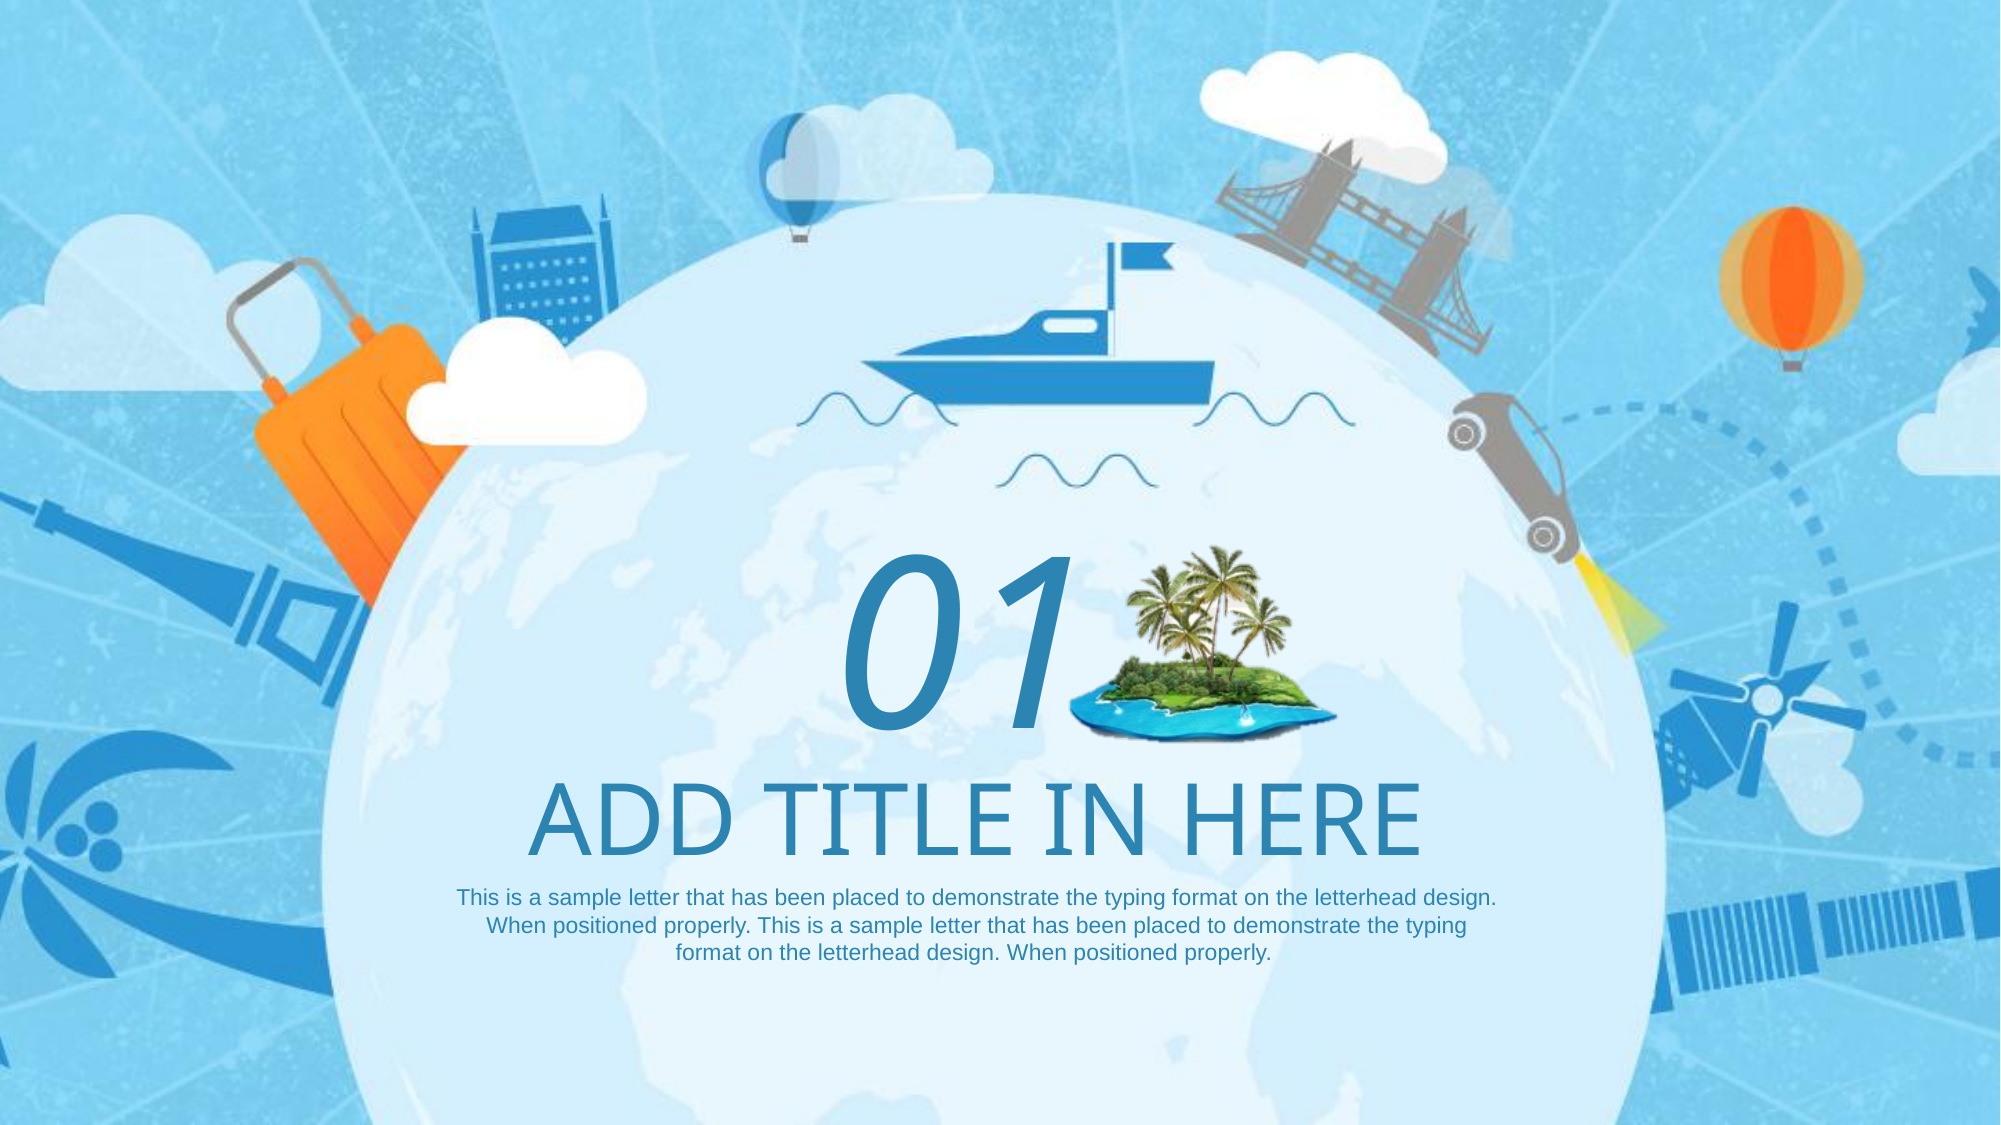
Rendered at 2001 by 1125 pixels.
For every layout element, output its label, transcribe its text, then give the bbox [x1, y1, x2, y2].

text_box This is a sample letter that has been placed to demonstrate the typing format on the letterhead design. When positioned properly. This is a sample letter that has been placed to demonstrate the typing format on the letterhead design. When positioned properly. [437, 875, 1518, 973]
text_box ADD TITLE IN HERE [367, 748, 1587, 884]
picture [0, 0, 2001, 1125]
text_box 01 [818, 481, 1112, 784]
